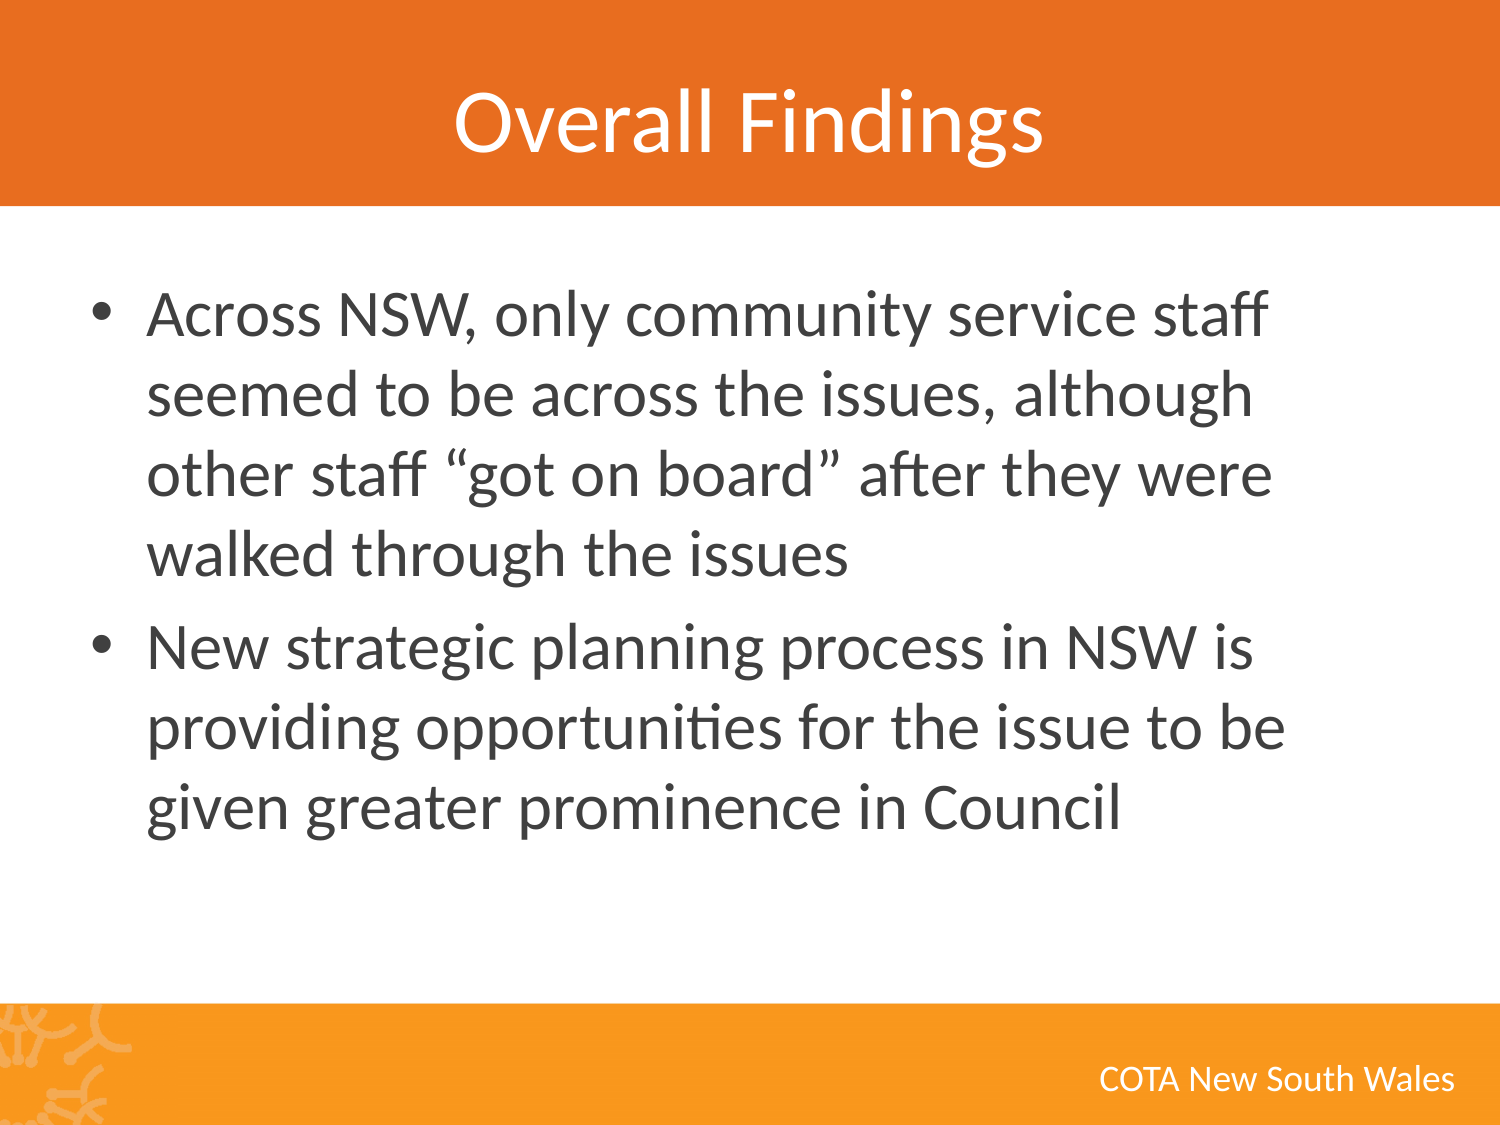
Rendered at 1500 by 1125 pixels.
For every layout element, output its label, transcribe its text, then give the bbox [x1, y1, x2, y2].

list Across NSW, only community service staff seemed to be across the issues, although other staff “got on board” after they were walked through the issues New strategic planning process in NSW is providing opportunities for the issue to be given greater prominence in Council [75, 262, 1425, 997]
picture [0, 1002, 1500, 1125]
title Overall Findings [0, 0, 1500, 233]
